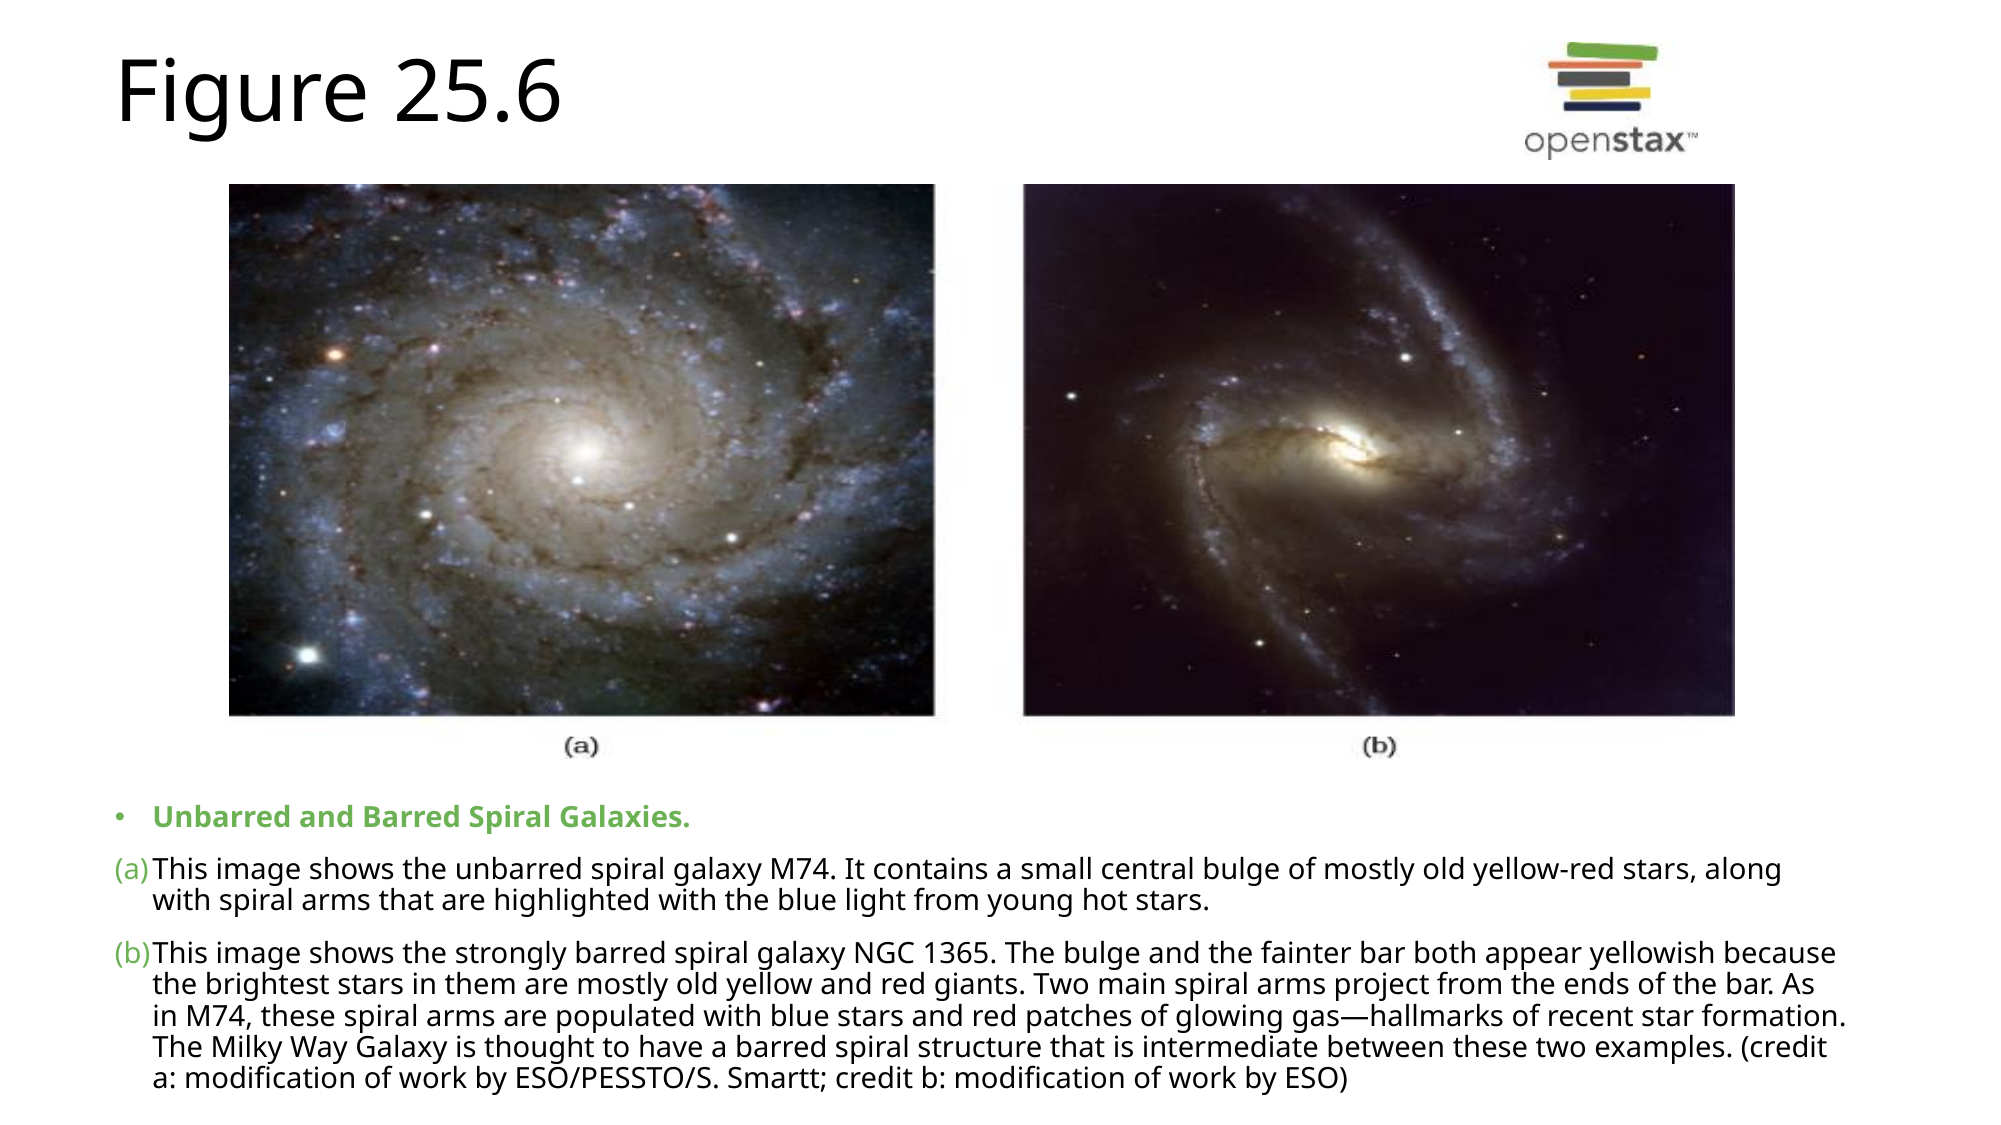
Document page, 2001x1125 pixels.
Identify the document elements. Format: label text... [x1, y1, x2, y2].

picture [1524, 42, 1699, 161]
list Unbarred and Barred Spiral Galaxies. This image shows the unbarred spiral galaxy M74. It contains a small central bulge of mostly old yellow-red stars, along with spiral arms that are highlighted with the blue light from young hot stars. This image shows the strongly barred spiral galaxy NGC 1365. The bulge and the fainter bar both appear yellowish because the brightest stars in them are mostly old yellow and red giants. Two main spiral arms project from the ends of the bar. As in M74, these spiral arms are populated with blue stars and red patches of glowing gas—hallmarks of recent star formation. The Milky Way Galaxy is thought to have a barred spiral structure that is intermediate between these two examples. (credit a: modification of work by ESO/PESSTO/S. Smartt; credit b: modification of work by ESO) [99, 794, 1864, 986]
picture [99, 183, 1865, 759]
title Figure 25.6 [99, 39, 1864, 148]
